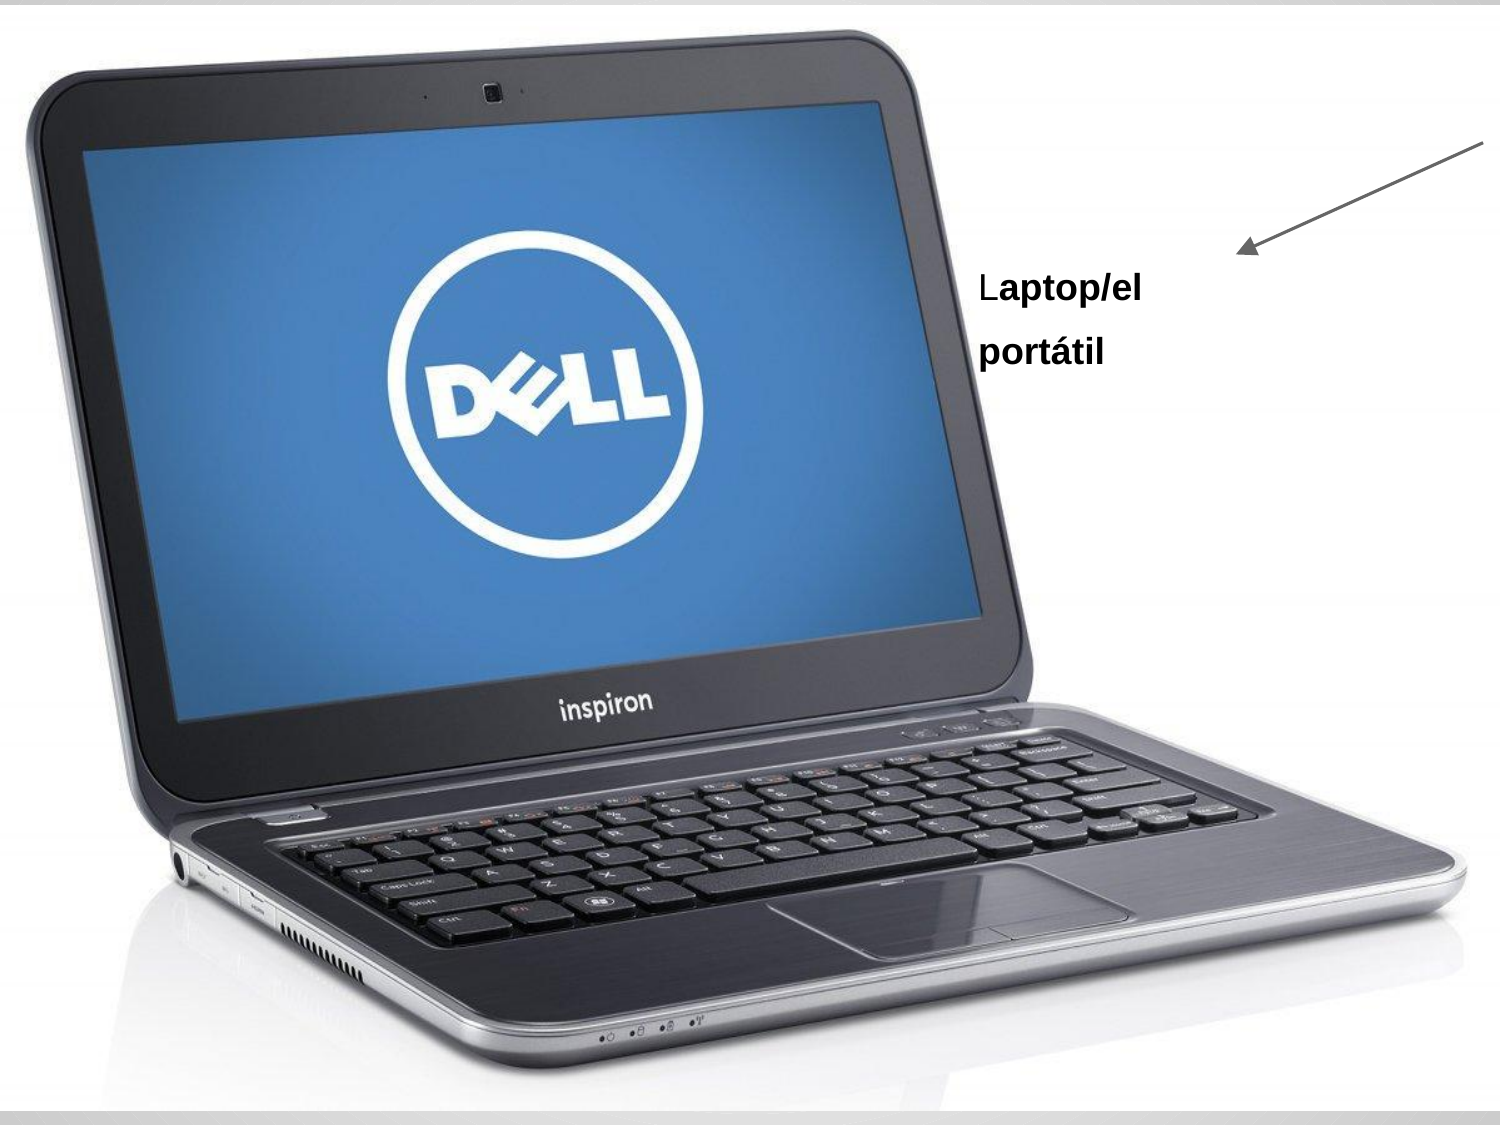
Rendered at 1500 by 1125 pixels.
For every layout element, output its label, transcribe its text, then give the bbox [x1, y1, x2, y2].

text_box Laptop/el portátil [963, 229, 1240, 392]
text_box [0, 5, 1500, 1111]
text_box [1235, 142, 1484, 255]
